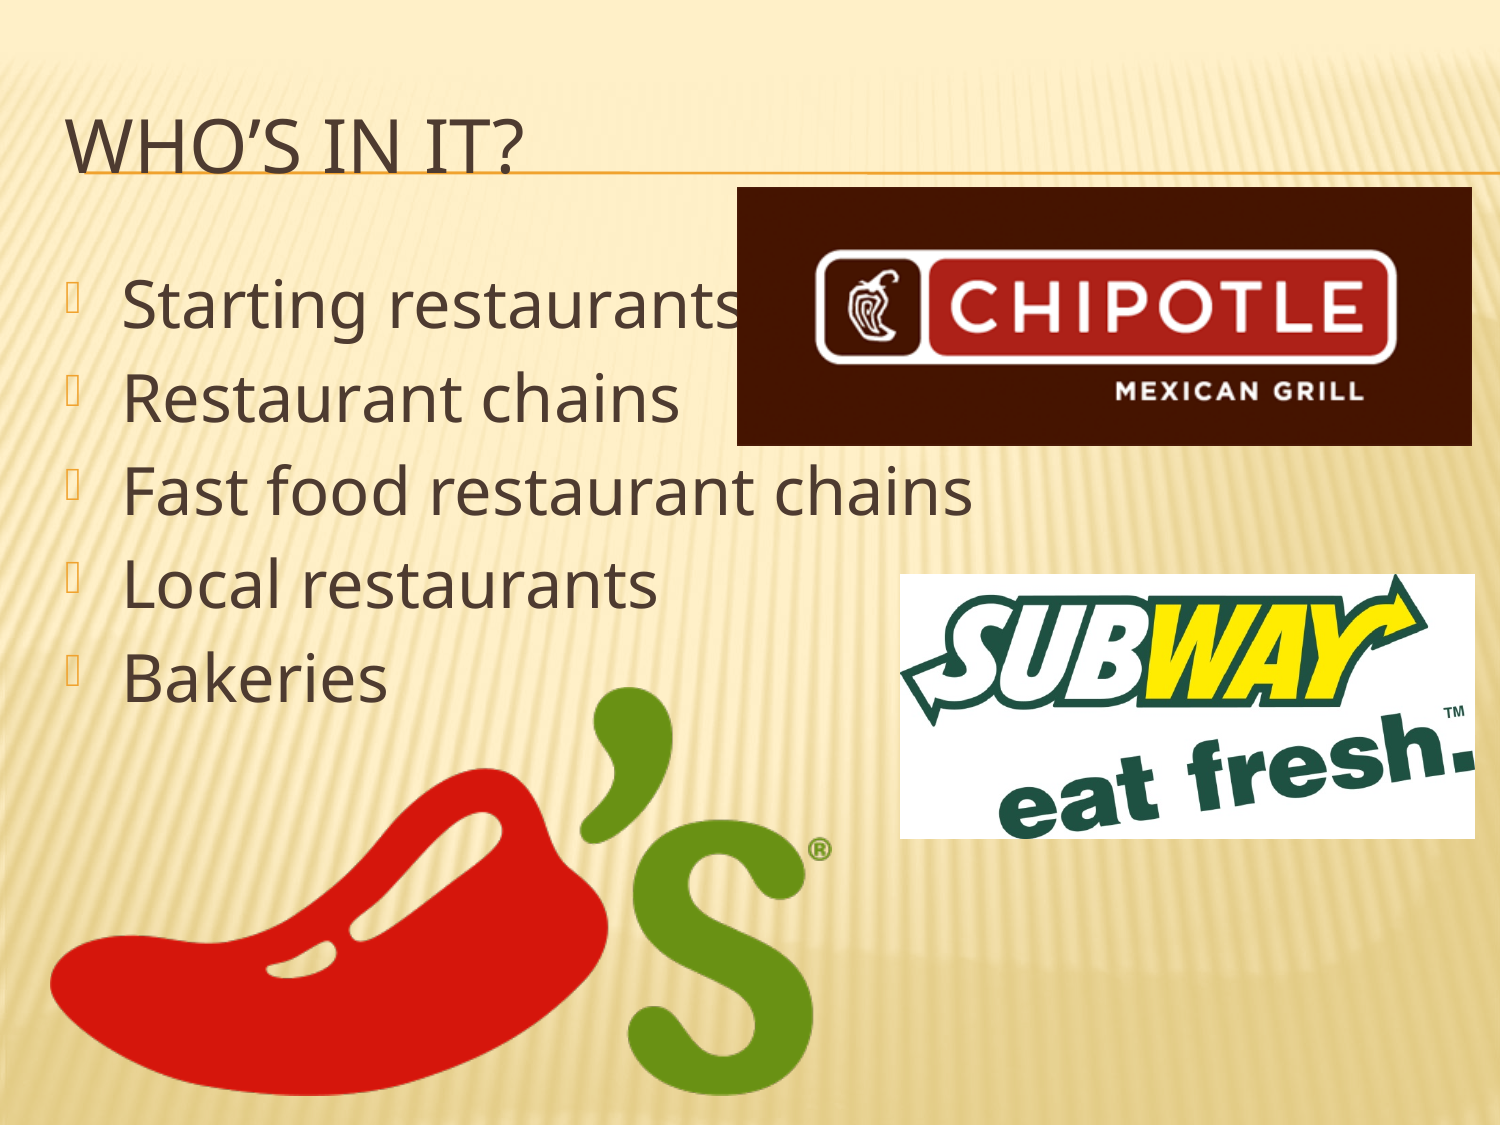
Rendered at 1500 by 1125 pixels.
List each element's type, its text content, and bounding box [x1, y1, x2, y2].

picture [737, 187, 1473, 446]
picture [899, 574, 1476, 839]
list Starting restaurants Restaurant chains Fast food restaurant chains Local restaurants Bakeries [50, 254, 1475, 998]
title Who’s In It? [50, 75, 1475, 213]
picture [49, 687, 832, 1096]
